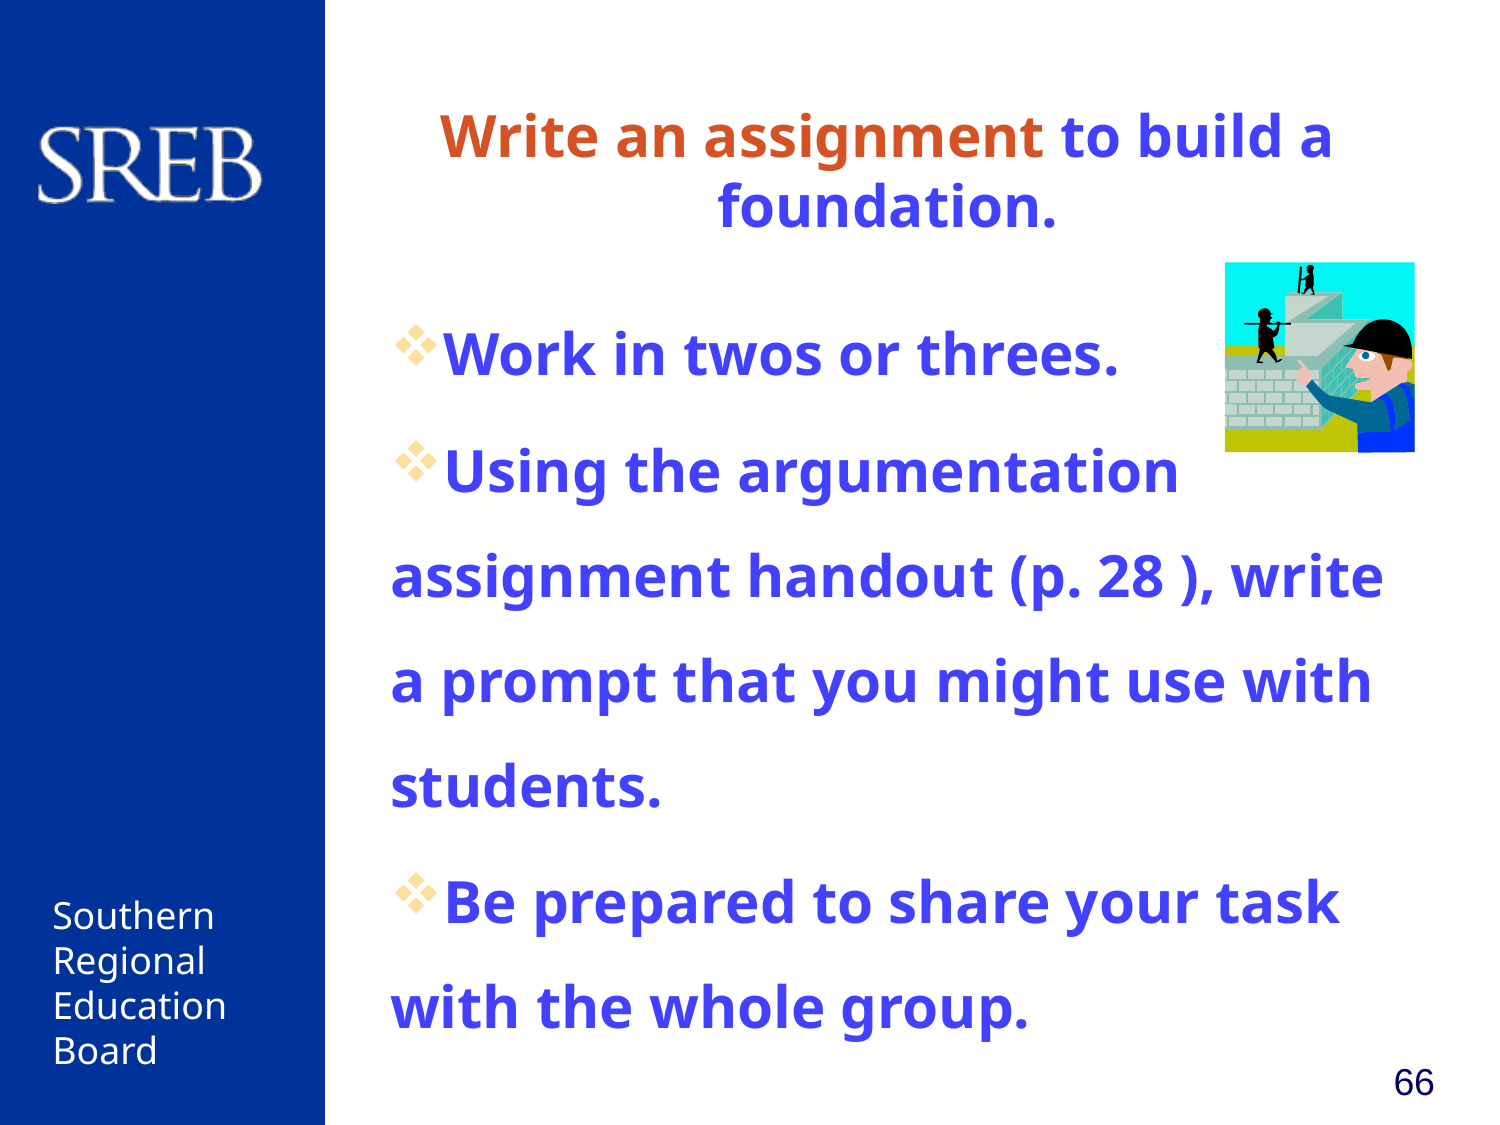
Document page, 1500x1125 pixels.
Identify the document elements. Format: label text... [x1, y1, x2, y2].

subtitle Work in twos or threes. Using the argumentation assignment handout (p. 28 ), write a prompt that you might use with students. Be prepared to share your task with the whole group. [374, 274, 1438, 1001]
slide_number 66 [1124, 1049, 1451, 1125]
title Write an assignment to build a foundation. [337, 74, 1438, 263]
picture [37, 124, 263, 204]
picture [1224, 262, 1416, 453]
